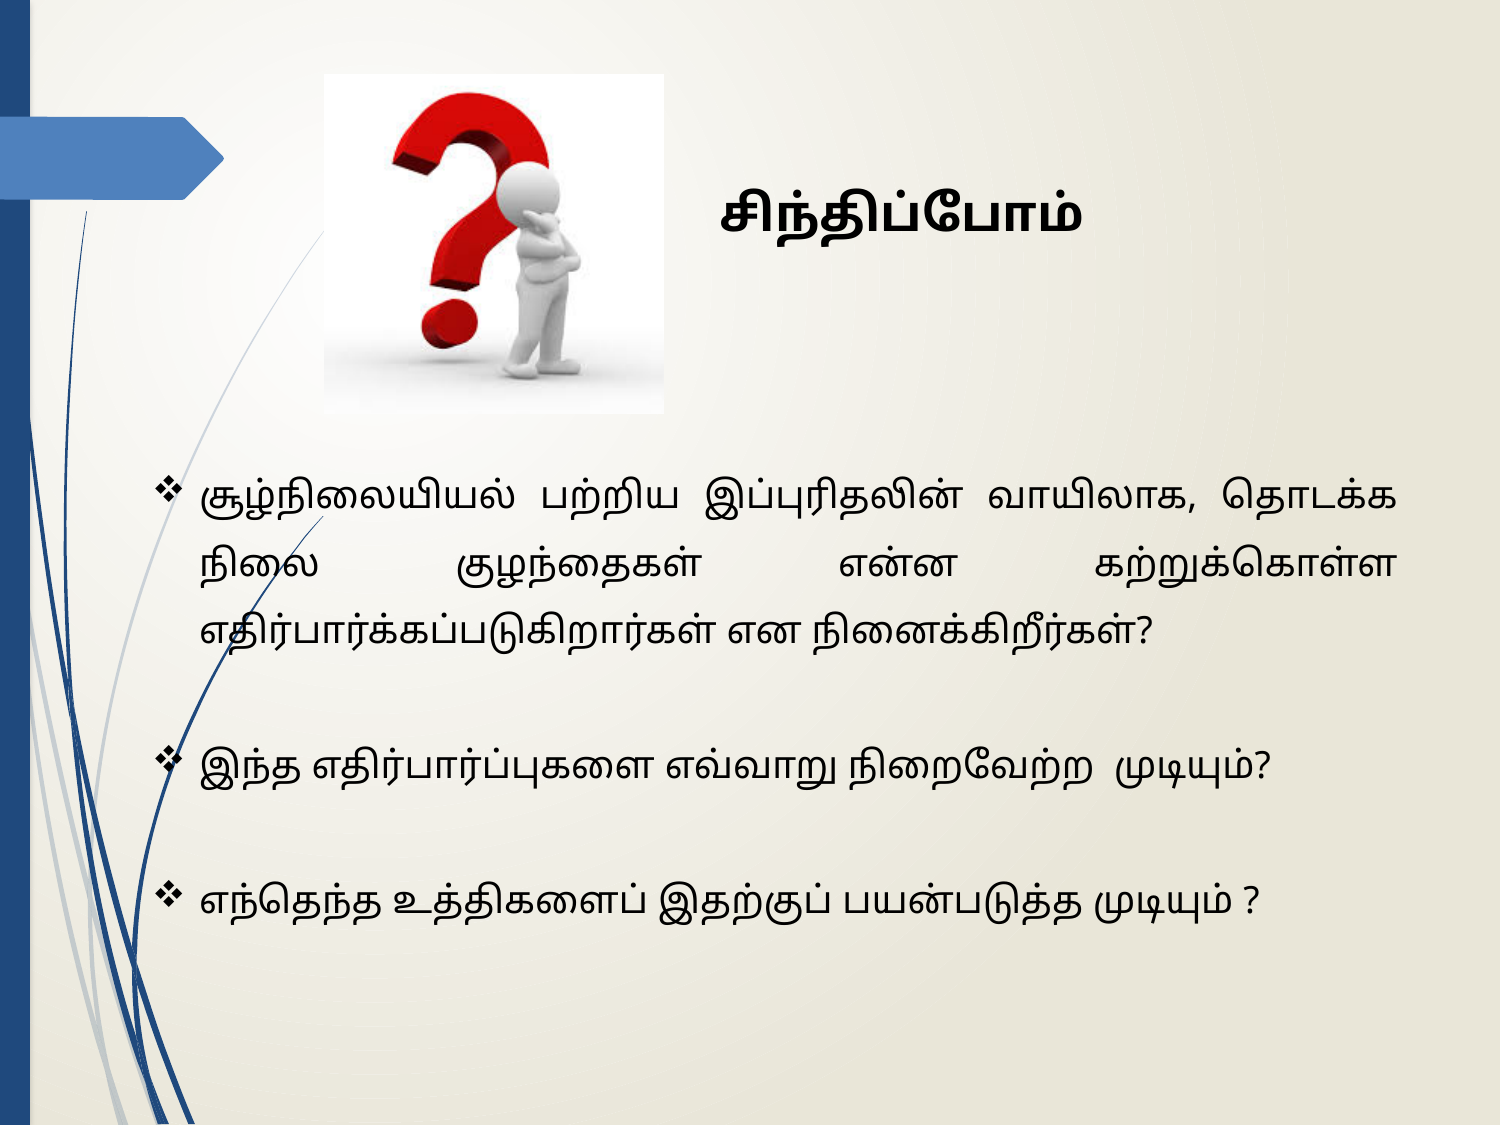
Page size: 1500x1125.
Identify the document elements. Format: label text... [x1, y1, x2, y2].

text_box சிந்திப்போம் சூழ்நிலையியல் பற்றிய இப்புரிதலின் வாயிலாக, தொடக்க நிலை குழந்தைகள் என்ன கற்றுக்கொள்ள எதிர்பார்க்கப்படுகிறார்கள் என நினைக்கிறீர்கள்? இந்த எதிர்பார்ப்புகளை எவ்வாறு நிறைவேற்ற முடியும்? எந்தெந்த உத்திகளைப் இதற்குப் பயன்படுத்த முடியும் ? [137, 74, 1413, 975]
picture [324, 74, 664, 414]
